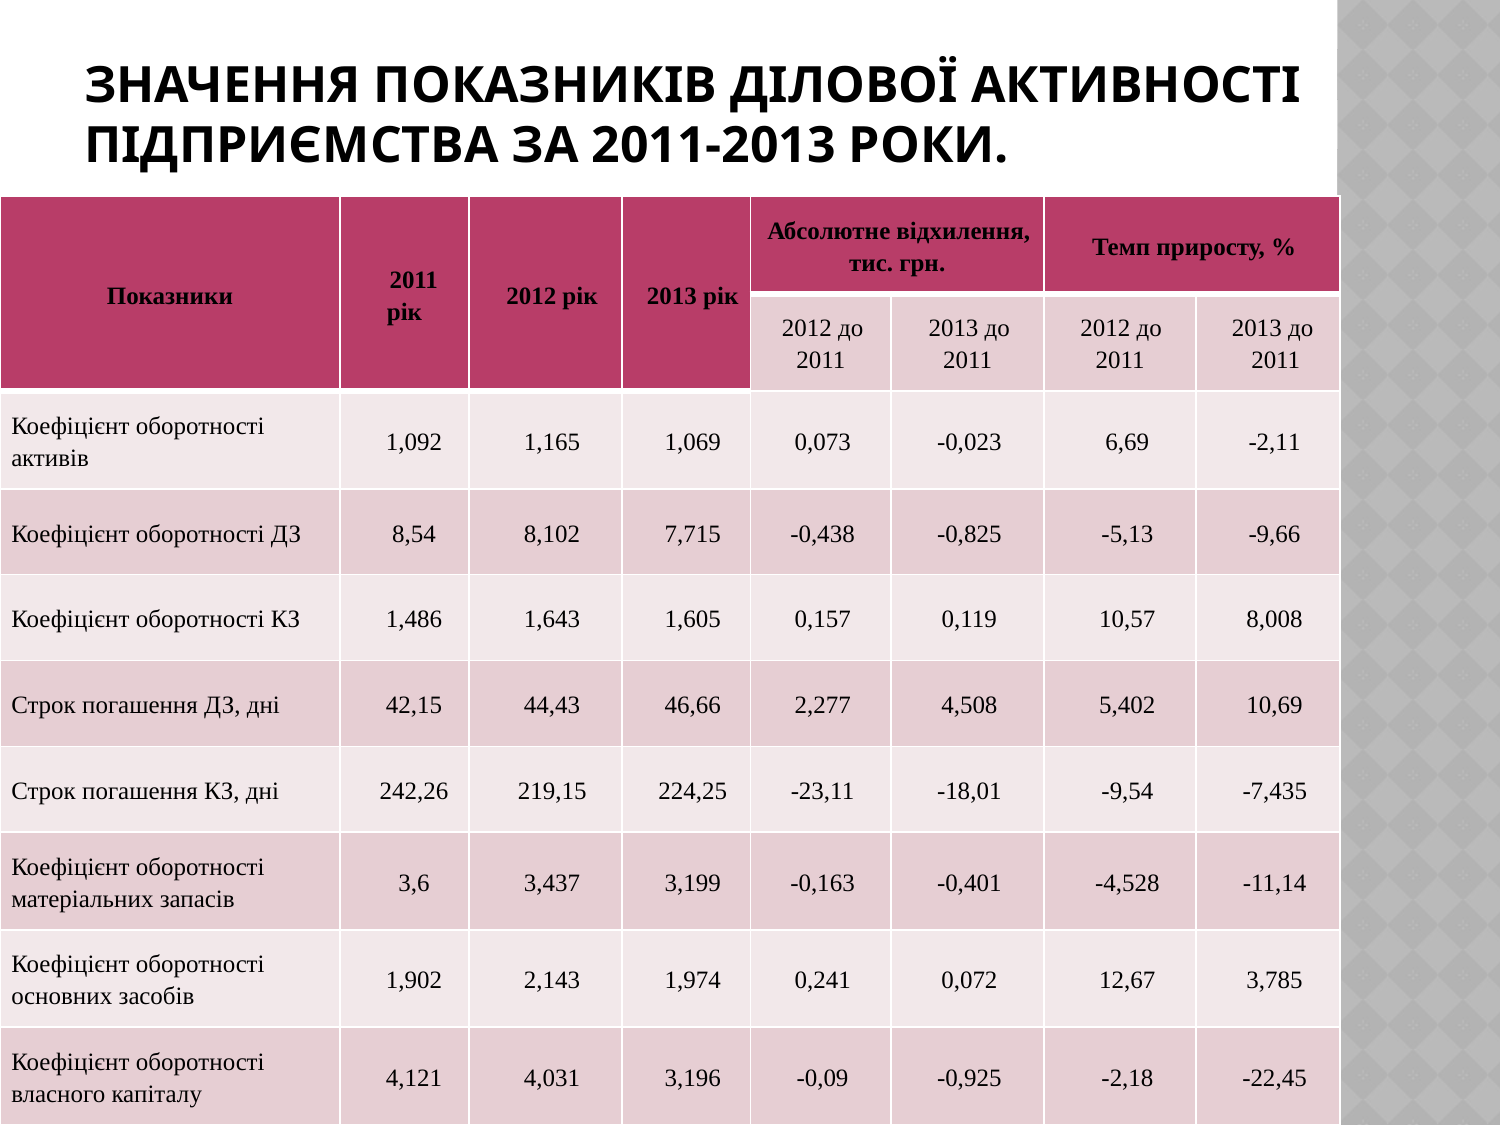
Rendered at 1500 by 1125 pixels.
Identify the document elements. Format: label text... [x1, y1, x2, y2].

table_header 2012 рік [470, 197, 621, 388]
table_cell -0,925 [892, 1028, 1043, 1124]
table_cell -0,163 [751, 833, 890, 929]
table_header Темп приросту, % [1045, 197, 1339, 291]
table_cell 1,069 [623, 394, 750, 488]
table_cell 2012 до 2011 [751, 297, 890, 390]
table_cell 2013 до 2011 [892, 297, 1043, 390]
table_cell 2013 до 2011 [1197, 297, 1339, 390]
table_cell Коефіцієнт оборотності основних засобів [1, 931, 339, 1026]
table_cell -0,825 [892, 490, 1043, 574]
table_cell 4,508 [892, 661, 1043, 746]
table_header Абсолютне відхилення, тис. грн. [751, 197, 1043, 291]
table_cell 2,143 [470, 931, 621, 1026]
table_cell 1,165 [470, 394, 621, 488]
table_cell 46,66 [623, 661, 750, 746]
table_cell 10,69 [1197, 661, 1339, 746]
table_cell 4,031 [470, 1028, 621, 1124]
table_cell 224,25 [623, 747, 750, 831]
table_cell 1,605 [623, 575, 750, 660]
table_cell -2,18 [1045, 1028, 1195, 1124]
table_cell 0,119 [892, 575, 1043, 660]
table_cell -2,11 [1197, 392, 1339, 488]
table_cell Строк погашення КЗ, дні [1, 747, 339, 831]
table_cell 12,67 [1045, 931, 1195, 1026]
table_cell 0,072 [892, 931, 1043, 1026]
table_cell 0,073 [751, 392, 890, 488]
table_cell 1,974 [623, 931, 750, 1026]
table_cell 42,15 [341, 661, 468, 746]
table_cell Коефіцієнт оборотності матеріальних запасів [1, 833, 339, 929]
table_cell -23,11 [751, 747, 890, 831]
table_cell 3,785 [1197, 931, 1339, 1026]
table_cell 8,54 [341, 490, 468, 574]
table_cell -11,14 [1197, 833, 1339, 929]
table_cell 3,196 [623, 1028, 750, 1124]
table_cell Коефіцієнт оборотності ДЗ [1, 490, 339, 574]
table_cell 1,486 [341, 575, 468, 660]
title Значення показників ділової активності підприємства за 2011-2013 роки. [76, 0, 1427, 173]
table_cell 0,241 [751, 931, 890, 1026]
table_header Показники [1, 197, 339, 388]
table_cell 5,402 [1045, 661, 1195, 746]
table_cell 1,092 [341, 394, 468, 488]
table_header 2013 рік [623, 197, 750, 388]
table_cell Строк погашення ДЗ, дні [1, 661, 339, 746]
table_cell -4,528 [1045, 833, 1195, 929]
table_cell 3,199 [623, 833, 750, 929]
table_cell 44,43 [470, 661, 621, 746]
table_header 2011 рік [341, 197, 468, 388]
table_cell -0,401 [892, 833, 1043, 929]
table_cell -0,438 [751, 490, 890, 574]
table_cell Коефіцієнт оборотності активів [1, 394, 339, 488]
table_cell 1,902 [341, 931, 468, 1026]
table_cell 3,437 [470, 833, 621, 929]
table_cell -5,13 [1045, 490, 1195, 574]
table_cell -0,09 [751, 1028, 890, 1124]
table_cell 3,6 [341, 833, 468, 929]
table_cell -18,01 [892, 747, 1043, 831]
table_cell 10,57 [1045, 575, 1195, 660]
table_cell -9,54 [1045, 747, 1195, 831]
table_cell Коефіцієнт оборотності власного капіталу [1, 1028, 339, 1124]
table_cell 0,157 [751, 575, 890, 660]
table_cell 1,643 [470, 575, 621, 660]
table_cell -22,45 [1197, 1028, 1339, 1124]
table_cell -7,435 [1197, 747, 1339, 831]
table_cell 7,715 [623, 490, 750, 574]
table_cell 2,277 [751, 661, 890, 746]
table_cell 219,15 [470, 747, 621, 831]
table_cell 4,121 [341, 1028, 468, 1124]
table_cell -0,023 [892, 392, 1043, 488]
table_cell Коефіцієнт оборотності КЗ [1, 575, 339, 660]
table_cell -9,66 [1197, 490, 1339, 574]
table_cell 8,102 [470, 490, 621, 574]
table_cell 8,008 [1197, 575, 1339, 660]
table_cell 6,69 [1045, 392, 1195, 488]
table_cell 2012 до 2011 [1045, 297, 1195, 390]
table_cell 0 [1337, 0, 1500, 1125]
table_cell 242,26 [341, 747, 468, 831]
